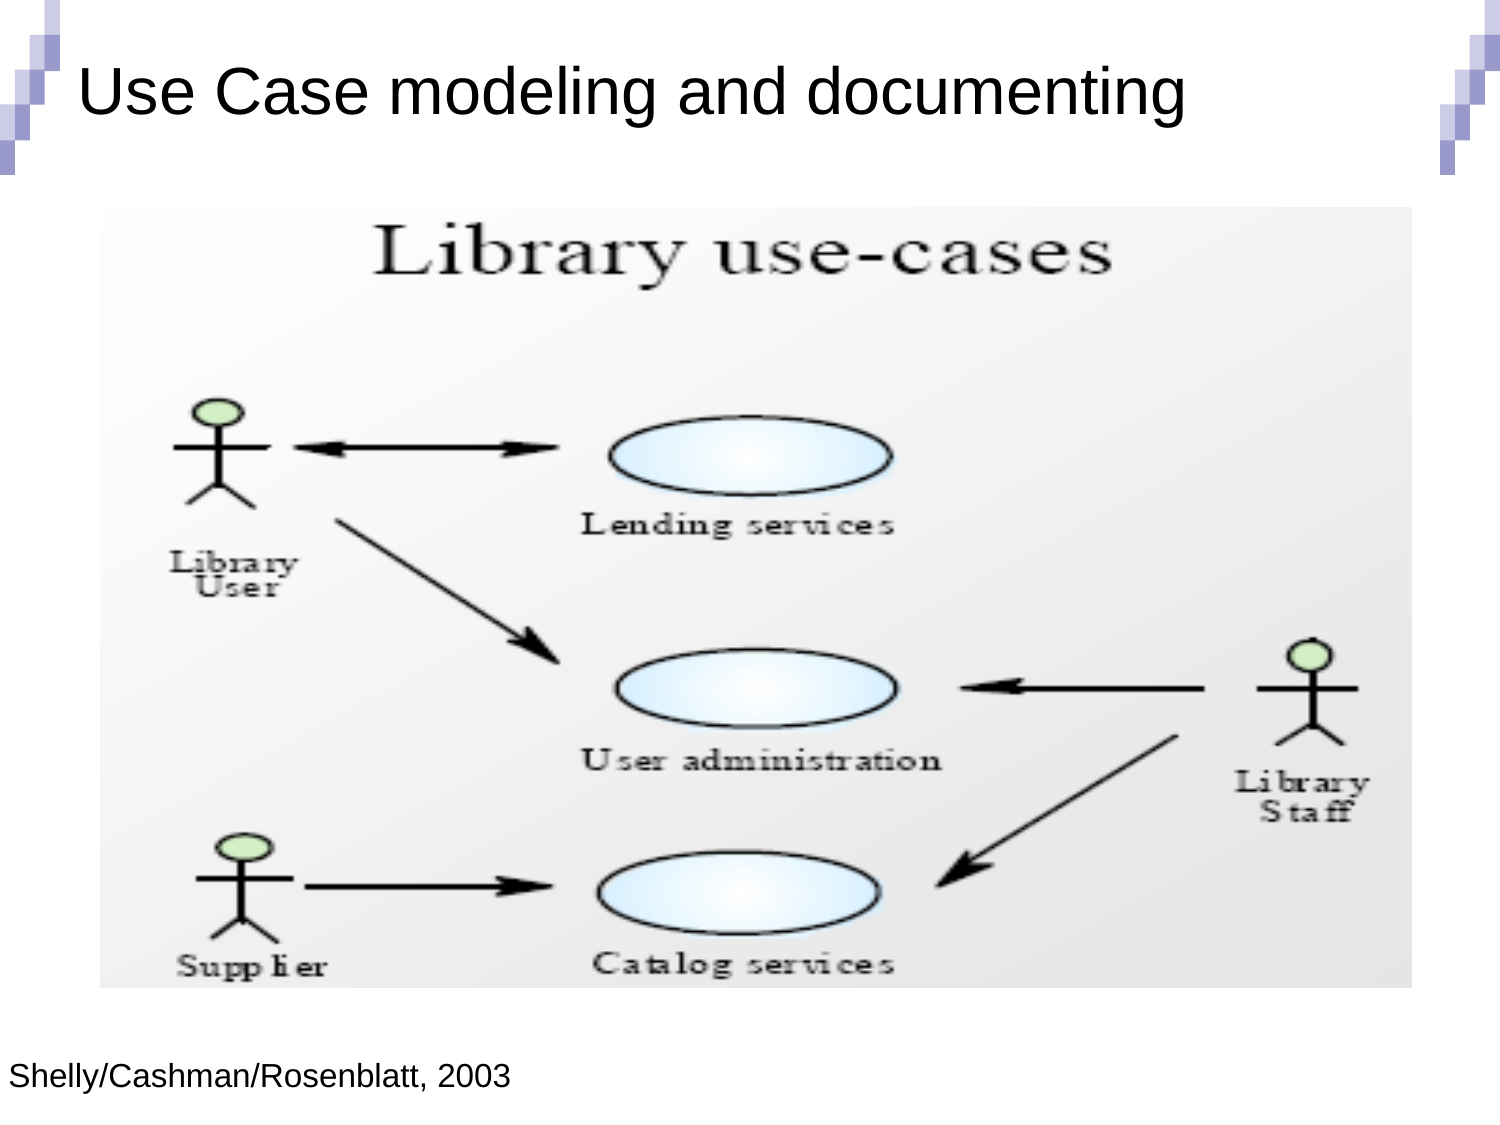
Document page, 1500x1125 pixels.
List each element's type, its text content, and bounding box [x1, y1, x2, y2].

text_box Shelly/Cashman/Rosenblatt, 2003 [0, 1046, 527, 1102]
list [100, 207, 1412, 988]
title Use Case modeling and documenting [62, 0, 1438, 176]
